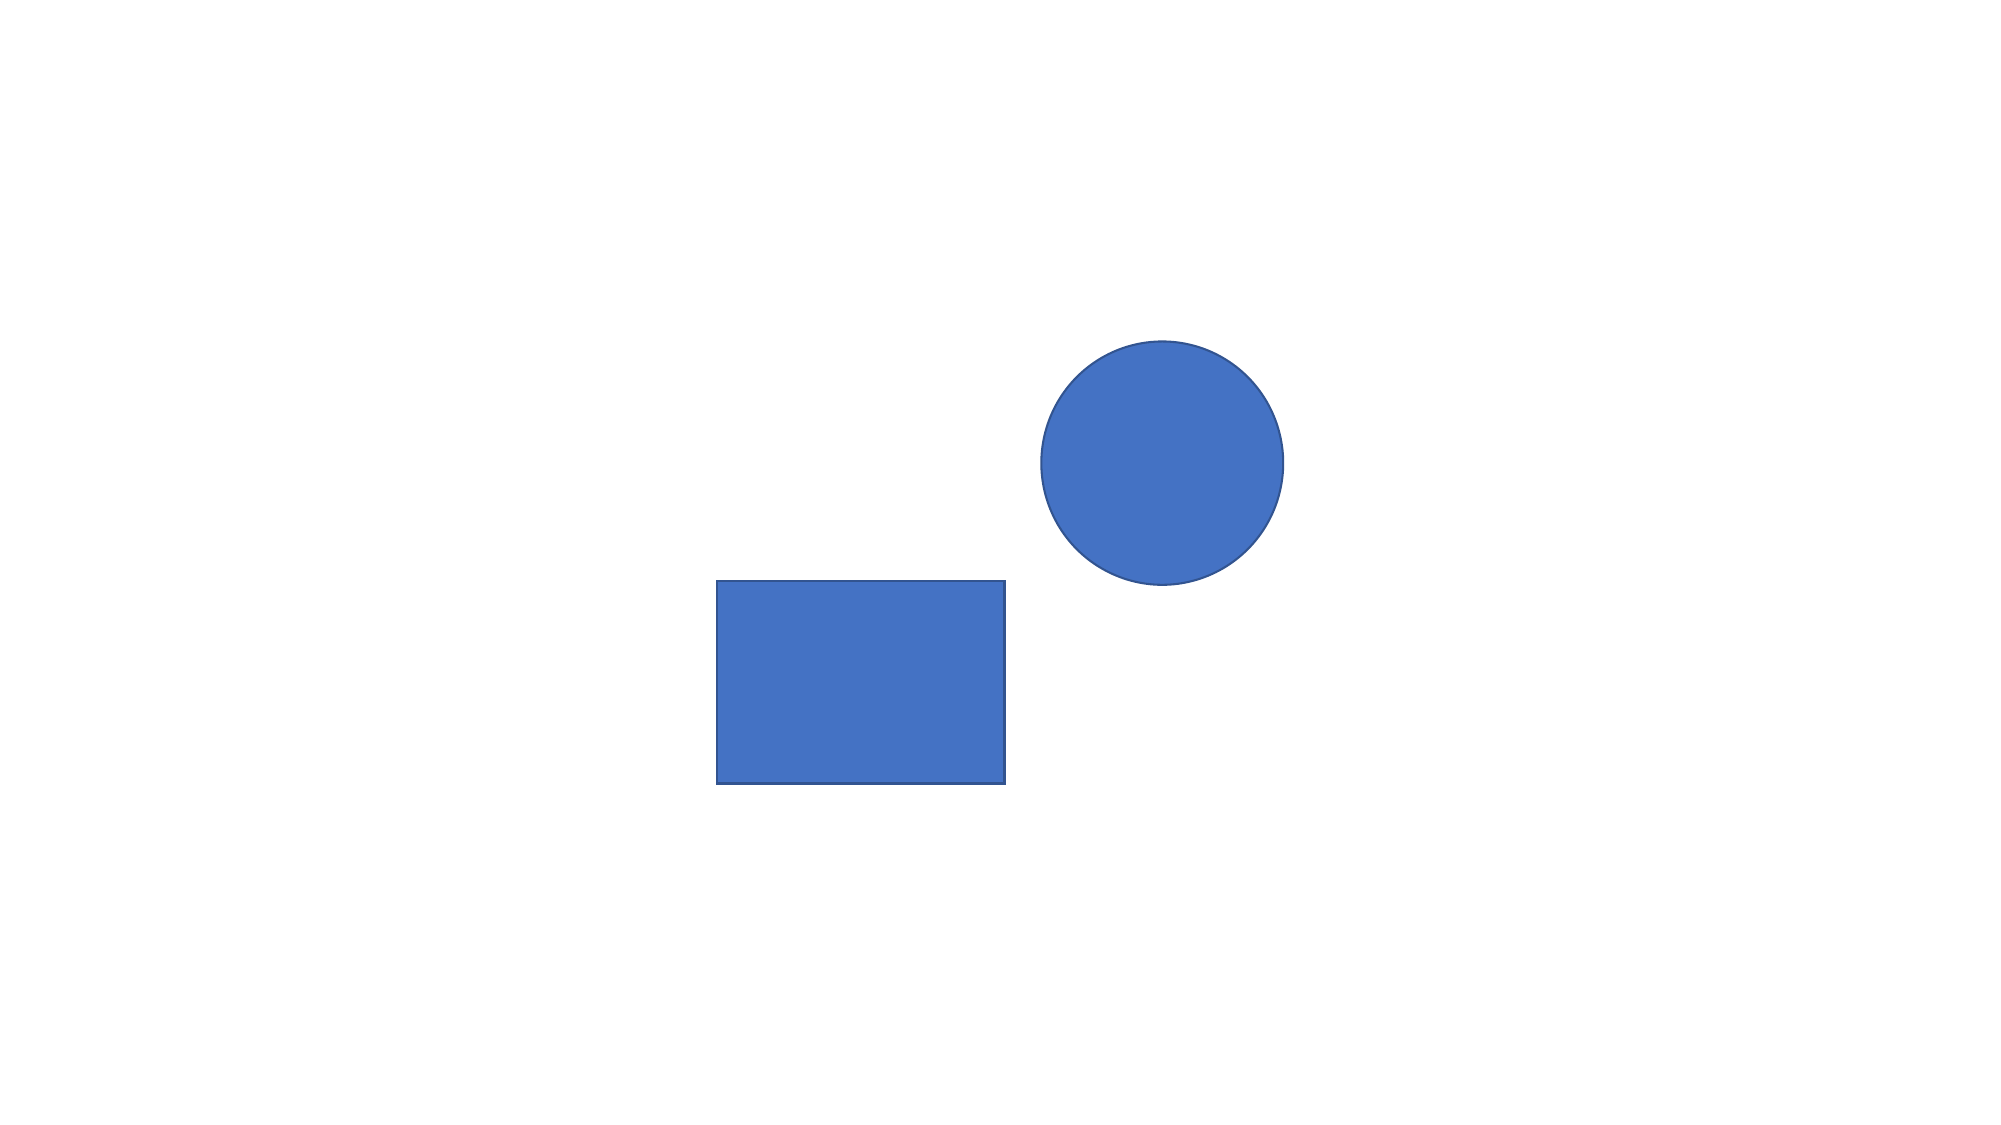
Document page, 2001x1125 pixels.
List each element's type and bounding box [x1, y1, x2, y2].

text_box [716, 341, 1284, 784]
